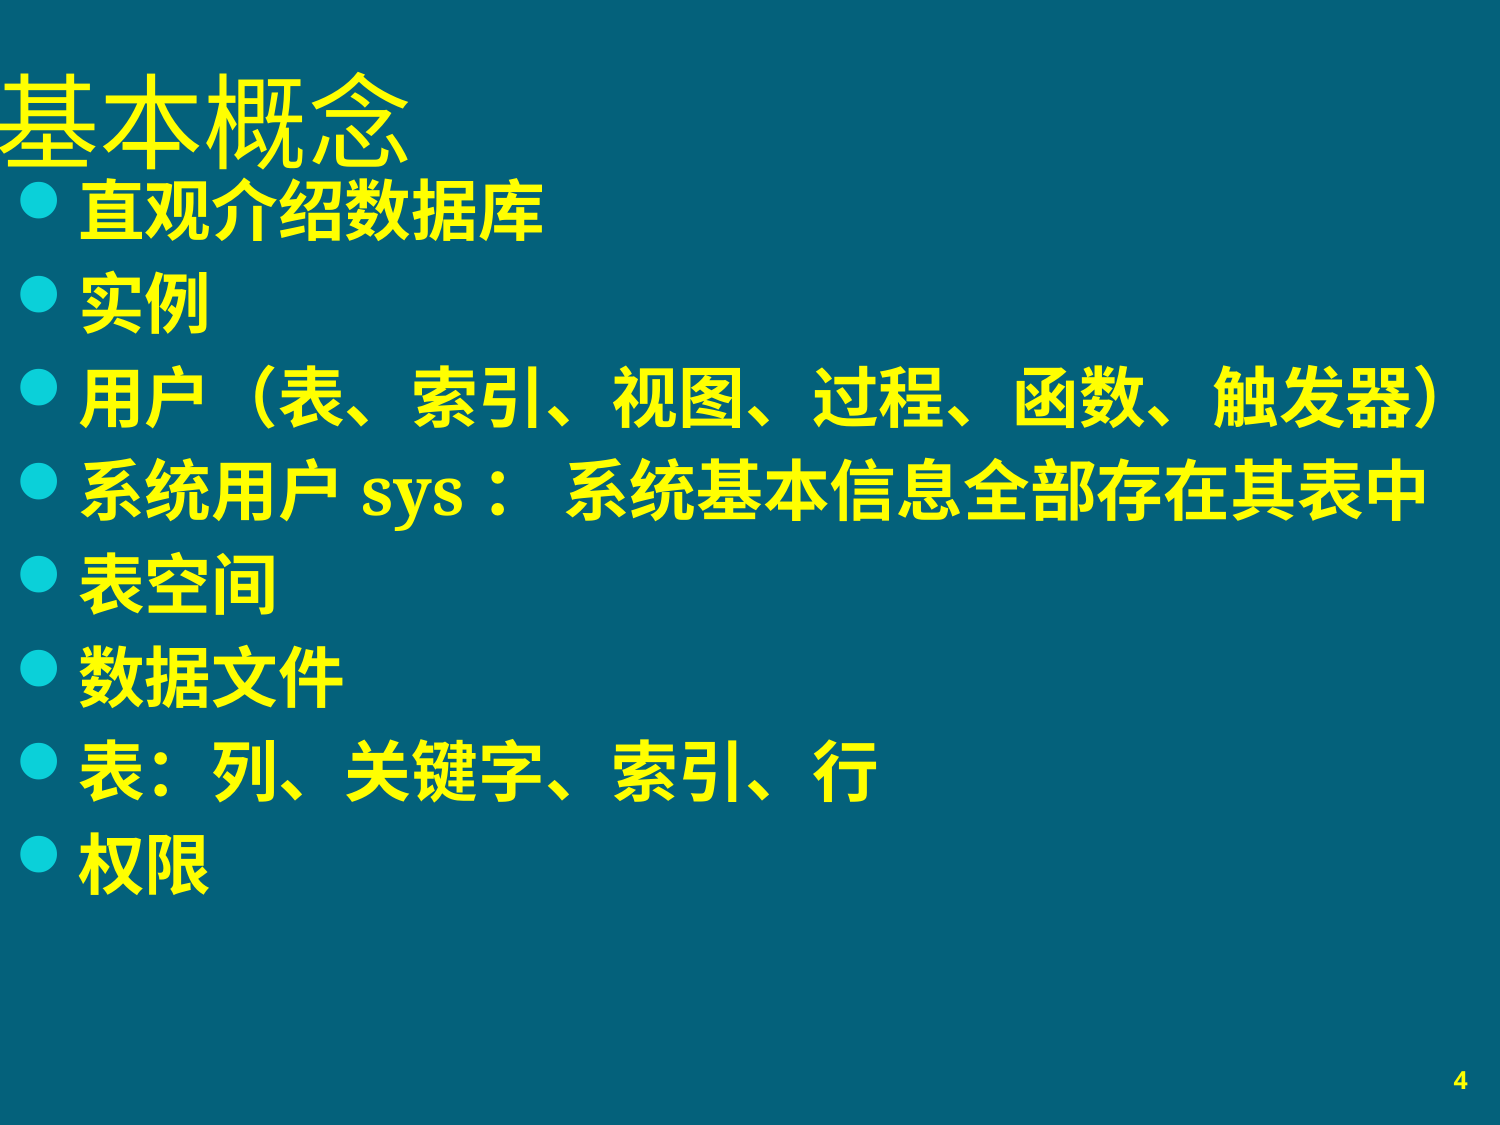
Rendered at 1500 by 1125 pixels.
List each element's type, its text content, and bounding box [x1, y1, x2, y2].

text_box 直观介绍数据库 实例 用户（表、索引、视图、过程、函数、触发器） 系统用户sys： 系统基本信息全部存在其表中 表空间 数据文件 表：列、关键字、索引、行 权限 [0, 161, 1496, 1102]
title 基本概念 [0, 5, 1346, 161]
